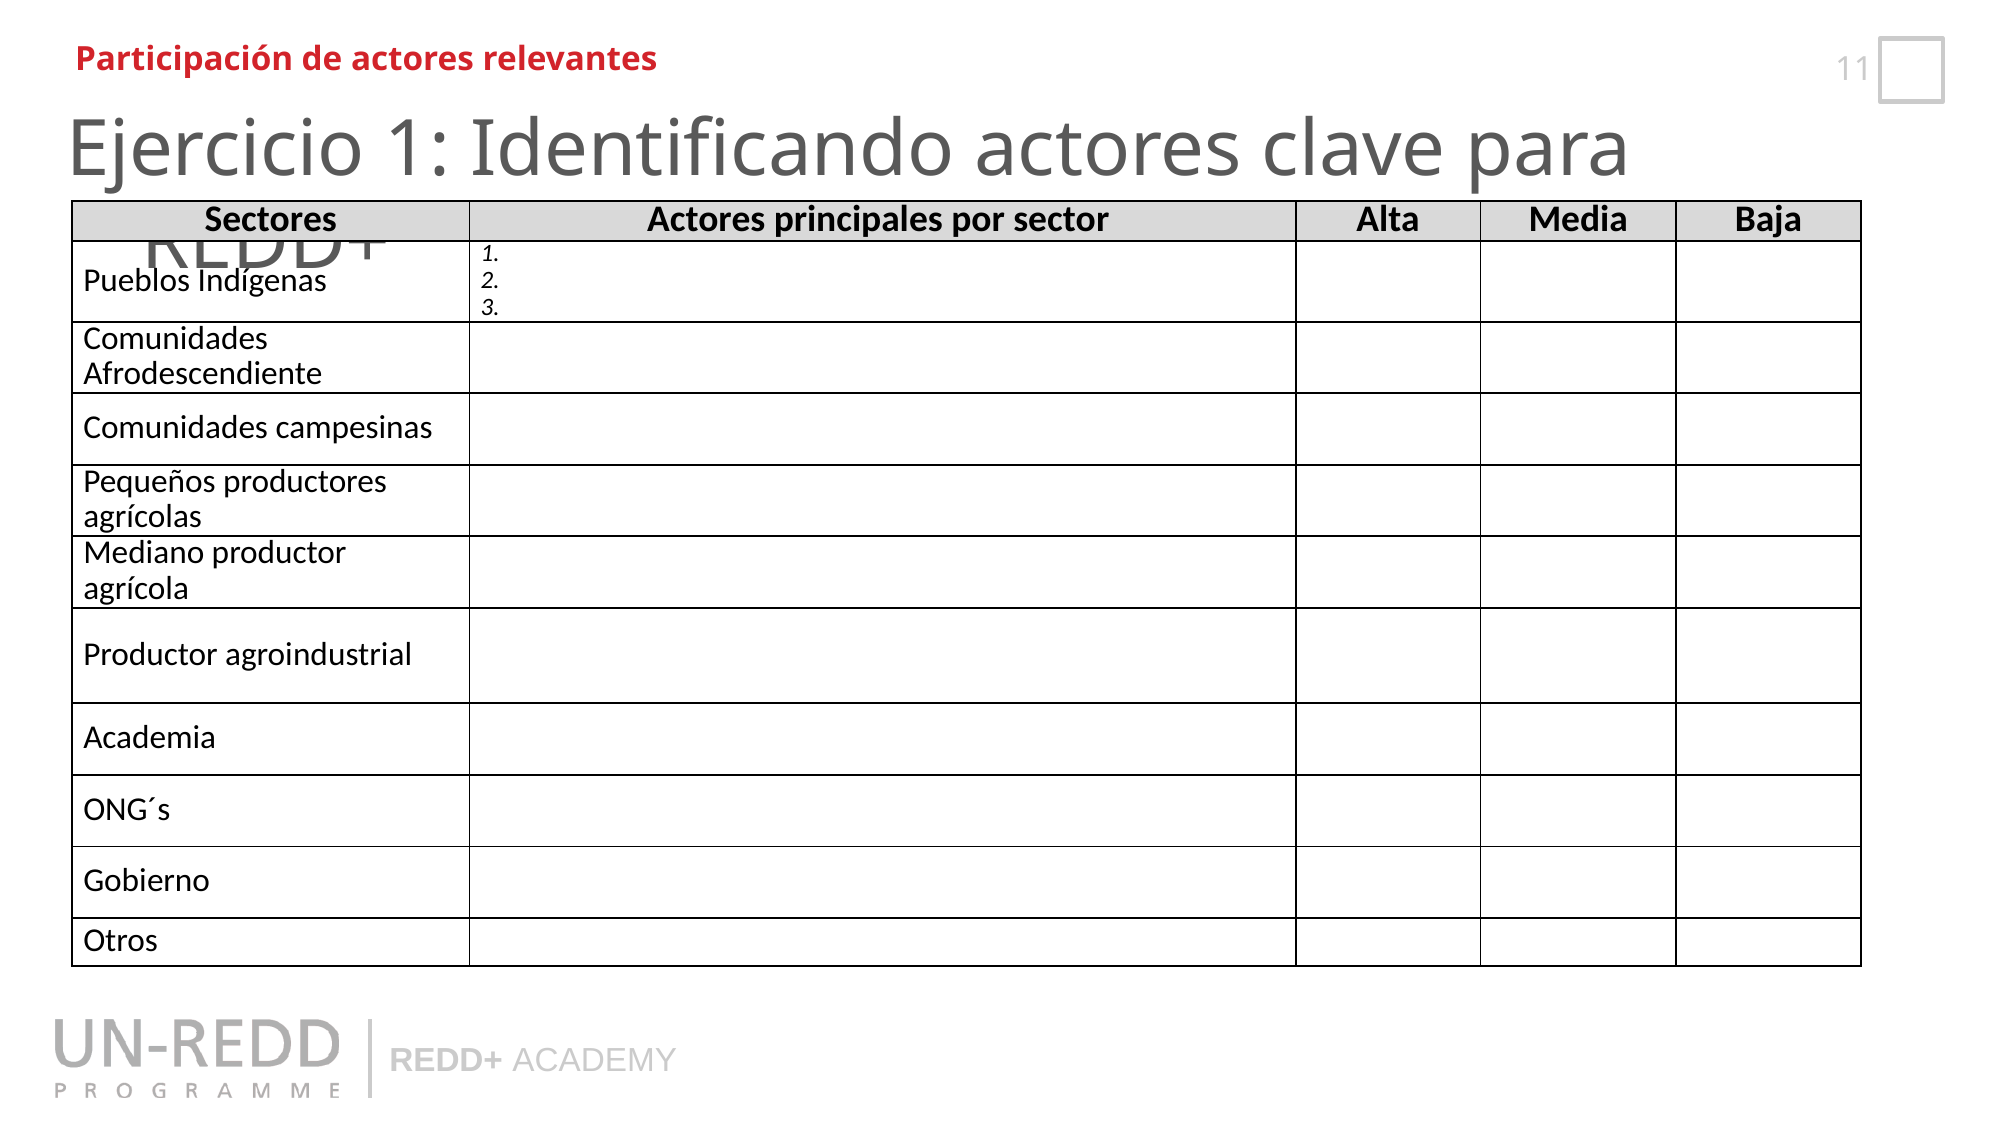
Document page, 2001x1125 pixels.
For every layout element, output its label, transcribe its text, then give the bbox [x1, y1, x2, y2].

table_cell Gobierno [73, 847, 469, 917]
table_cell [1677, 847, 1860, 917]
table_cell [1297, 847, 1480, 917]
list Ejercicio 1: Identificando actores clave para REDD+ [51, 90, 1914, 248]
table_cell [470, 919, 1295, 965]
table_cell [470, 537, 1295, 607]
table_cell [470, 323, 1295, 392]
table_cell [1481, 847, 1675, 917]
table_cell [470, 847, 1295, 917]
table_cell Academia [73, 704, 469, 774]
table_cell [1677, 704, 1860, 774]
table_cell [470, 466, 1295, 535]
table_cell [470, 704, 1295, 774]
table_header Sectores [73, 202, 469, 240]
table_cell [1677, 919, 1860, 965]
text_box Participación de actores relevantes [55, 27, 733, 90]
table_cell [470, 609, 1295, 702]
table_cell [1677, 394, 1860, 464]
table_cell [470, 394, 1295, 464]
table_cell Pequeños productores agrícolas [73, 466, 469, 535]
table_header Baja [1677, 202, 1860, 240]
table_cell Pueblos Indígenas [73, 242, 469, 321]
table_cell ONG´s [73, 776, 469, 846]
table_cell [1297, 537, 1480, 607]
table_cell [1481, 776, 1675, 846]
table_cell [1481, 609, 1675, 702]
table_cell [1677, 466, 1860, 535]
table_cell Otros [73, 919, 469, 965]
table_cell [1481, 704, 1675, 774]
table_header Media [1481, 202, 1675, 240]
table_cell [1297, 466, 1480, 535]
table_header Actores principales por sector [470, 202, 1295, 240]
table_cell [1481, 242, 1675, 321]
table_cell [1677, 537, 1860, 607]
table_cell [1677, 609, 1860, 702]
table_cell [1677, 242, 1860, 321]
table_cell 1. 2. 3. [470, 242, 1295, 321]
table_cell [1297, 242, 1480, 321]
table_cell [1677, 323, 1860, 392]
table_cell [1297, 609, 1480, 702]
table_cell [1297, 394, 1480, 464]
table_cell Comunidades campesinas [73, 394, 469, 464]
table_cell [1481, 394, 1675, 464]
table_cell [1297, 919, 1480, 965]
table_cell [1481, 323, 1675, 392]
table_cell [1481, 537, 1675, 607]
table_cell [1297, 704, 1480, 774]
table_cell [1481, 466, 1675, 535]
table_cell [470, 776, 1295, 846]
table_header Alta [1297, 202, 1480, 240]
table_cell Productor agroindustrial [73, 609, 469, 702]
picture [55, 1019, 339, 1098]
table_cell [1297, 323, 1480, 392]
table_cell [1677, 776, 1860, 846]
table_cell Mediano productor agrícola [73, 537, 469, 607]
table_cell [1297, 776, 1480, 846]
table_cell [1481, 919, 1675, 965]
table_cell Comunidades Afrodescendiente [73, 323, 469, 392]
